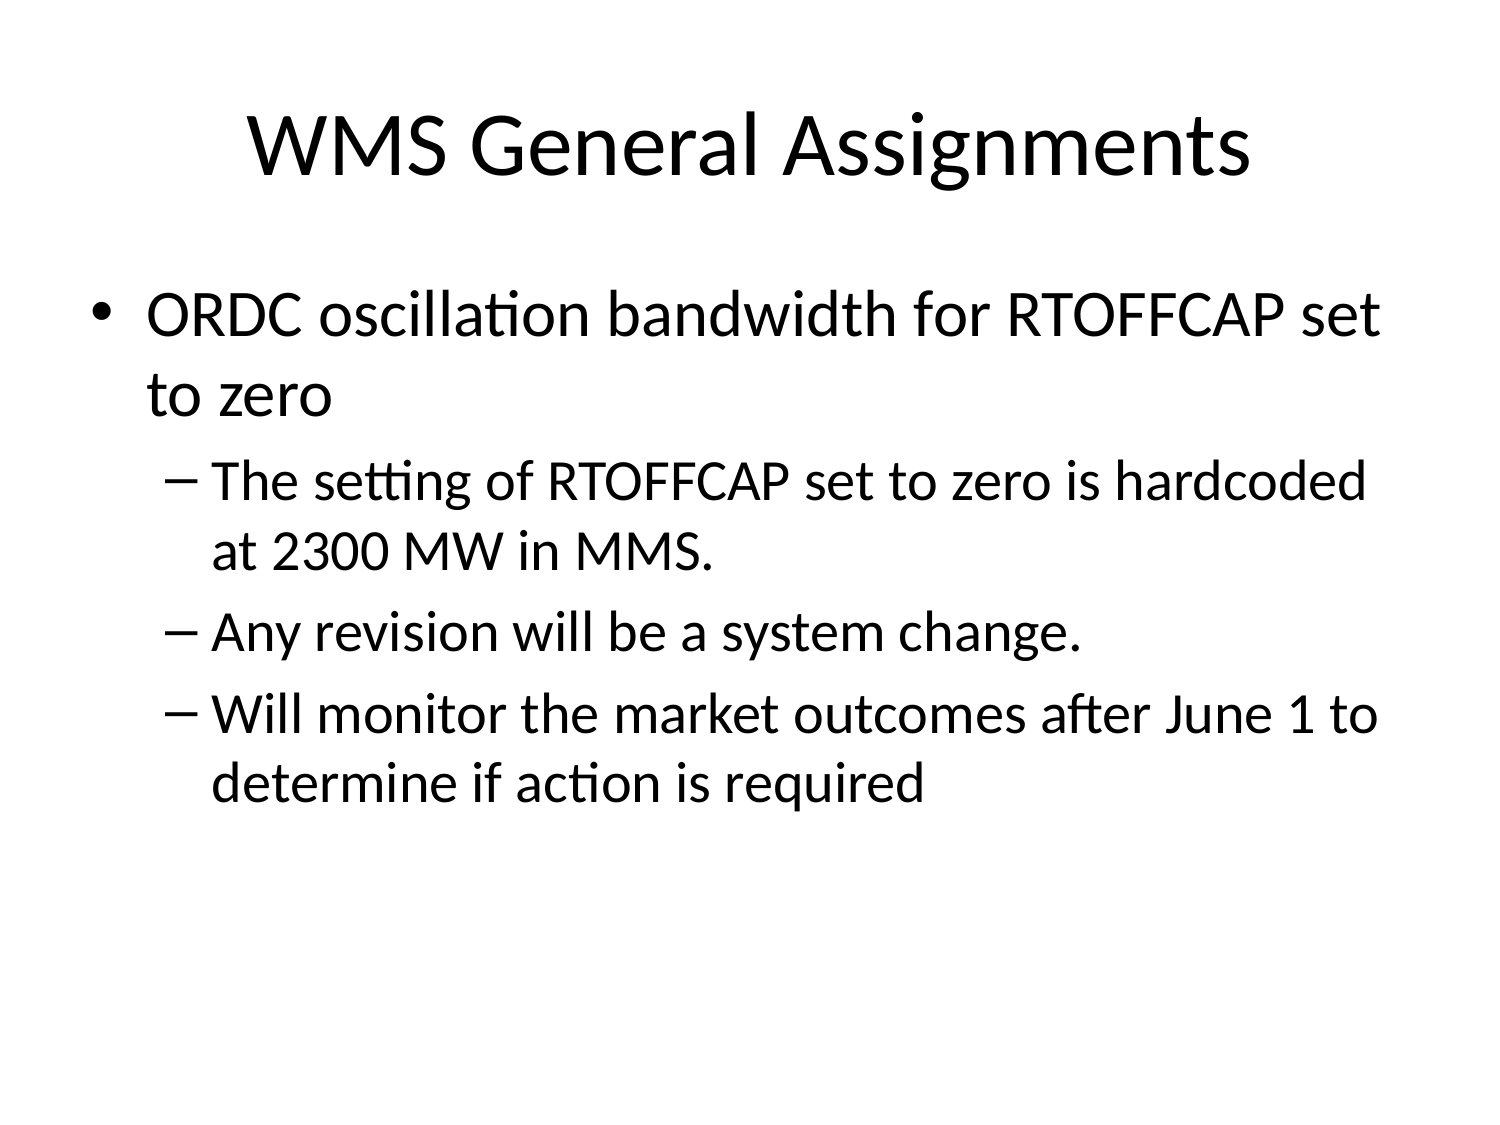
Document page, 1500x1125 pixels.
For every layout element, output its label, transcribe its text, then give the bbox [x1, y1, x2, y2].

title WMS General Assignments [75, 45, 1425, 233]
list ORDC oscillation bandwidth for RTOFFCAP set to zero The setting of RTOFFCAP set to zero is hardcoded at 2300 MW in MMS. Any revision will be a system change. Will monitor the market outcomes after June 1 to determine if action is required [75, 262, 1425, 1005]
